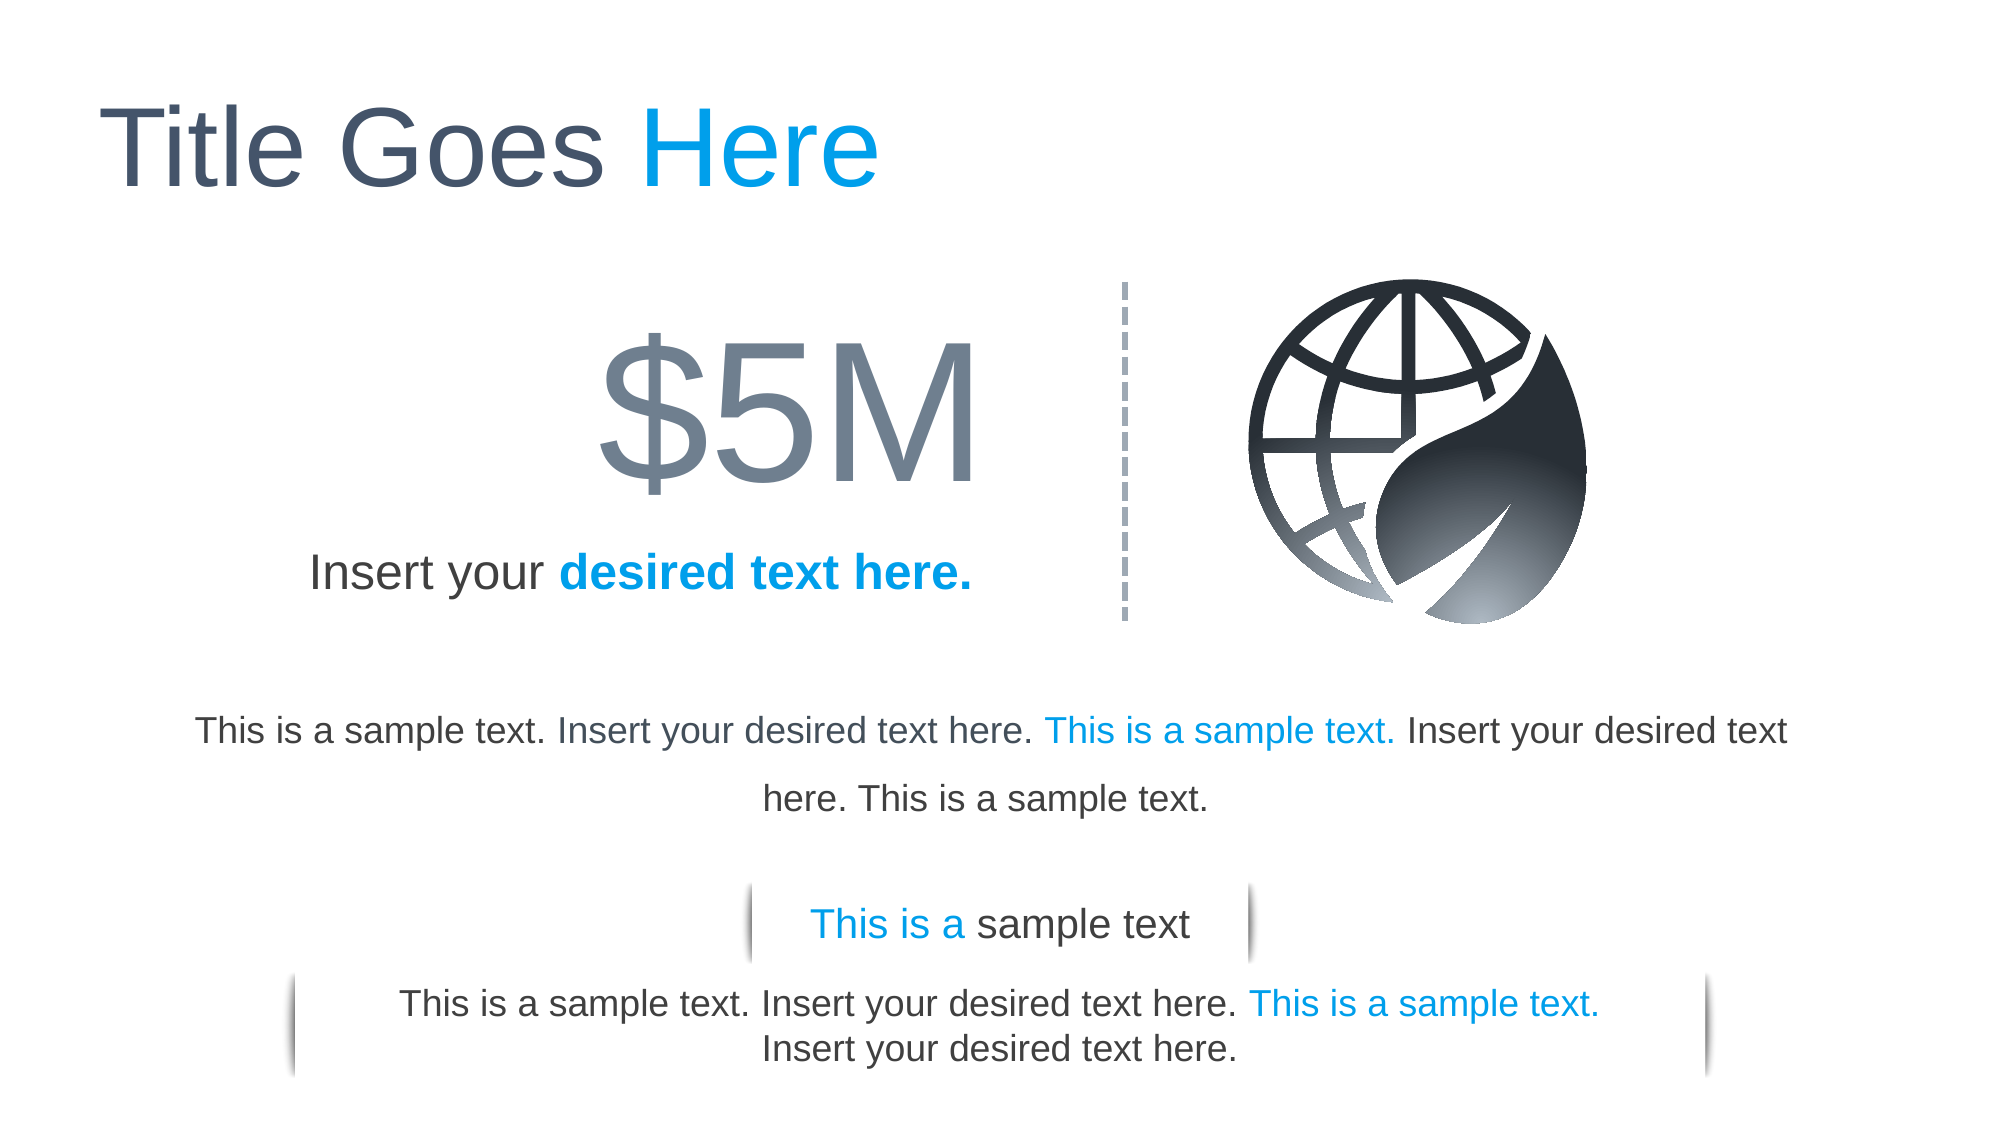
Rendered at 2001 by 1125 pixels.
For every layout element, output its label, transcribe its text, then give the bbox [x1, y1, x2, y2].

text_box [217, 273, 1587, 624]
text_box Title Goes Here [83, 76, 907, 208]
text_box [217, 881, 1783, 1078]
text_box This is a sample text. Insert your desired text here. This is a sample text. Insert your desired text here. This is a sample text. [168, 676, 1815, 826]
